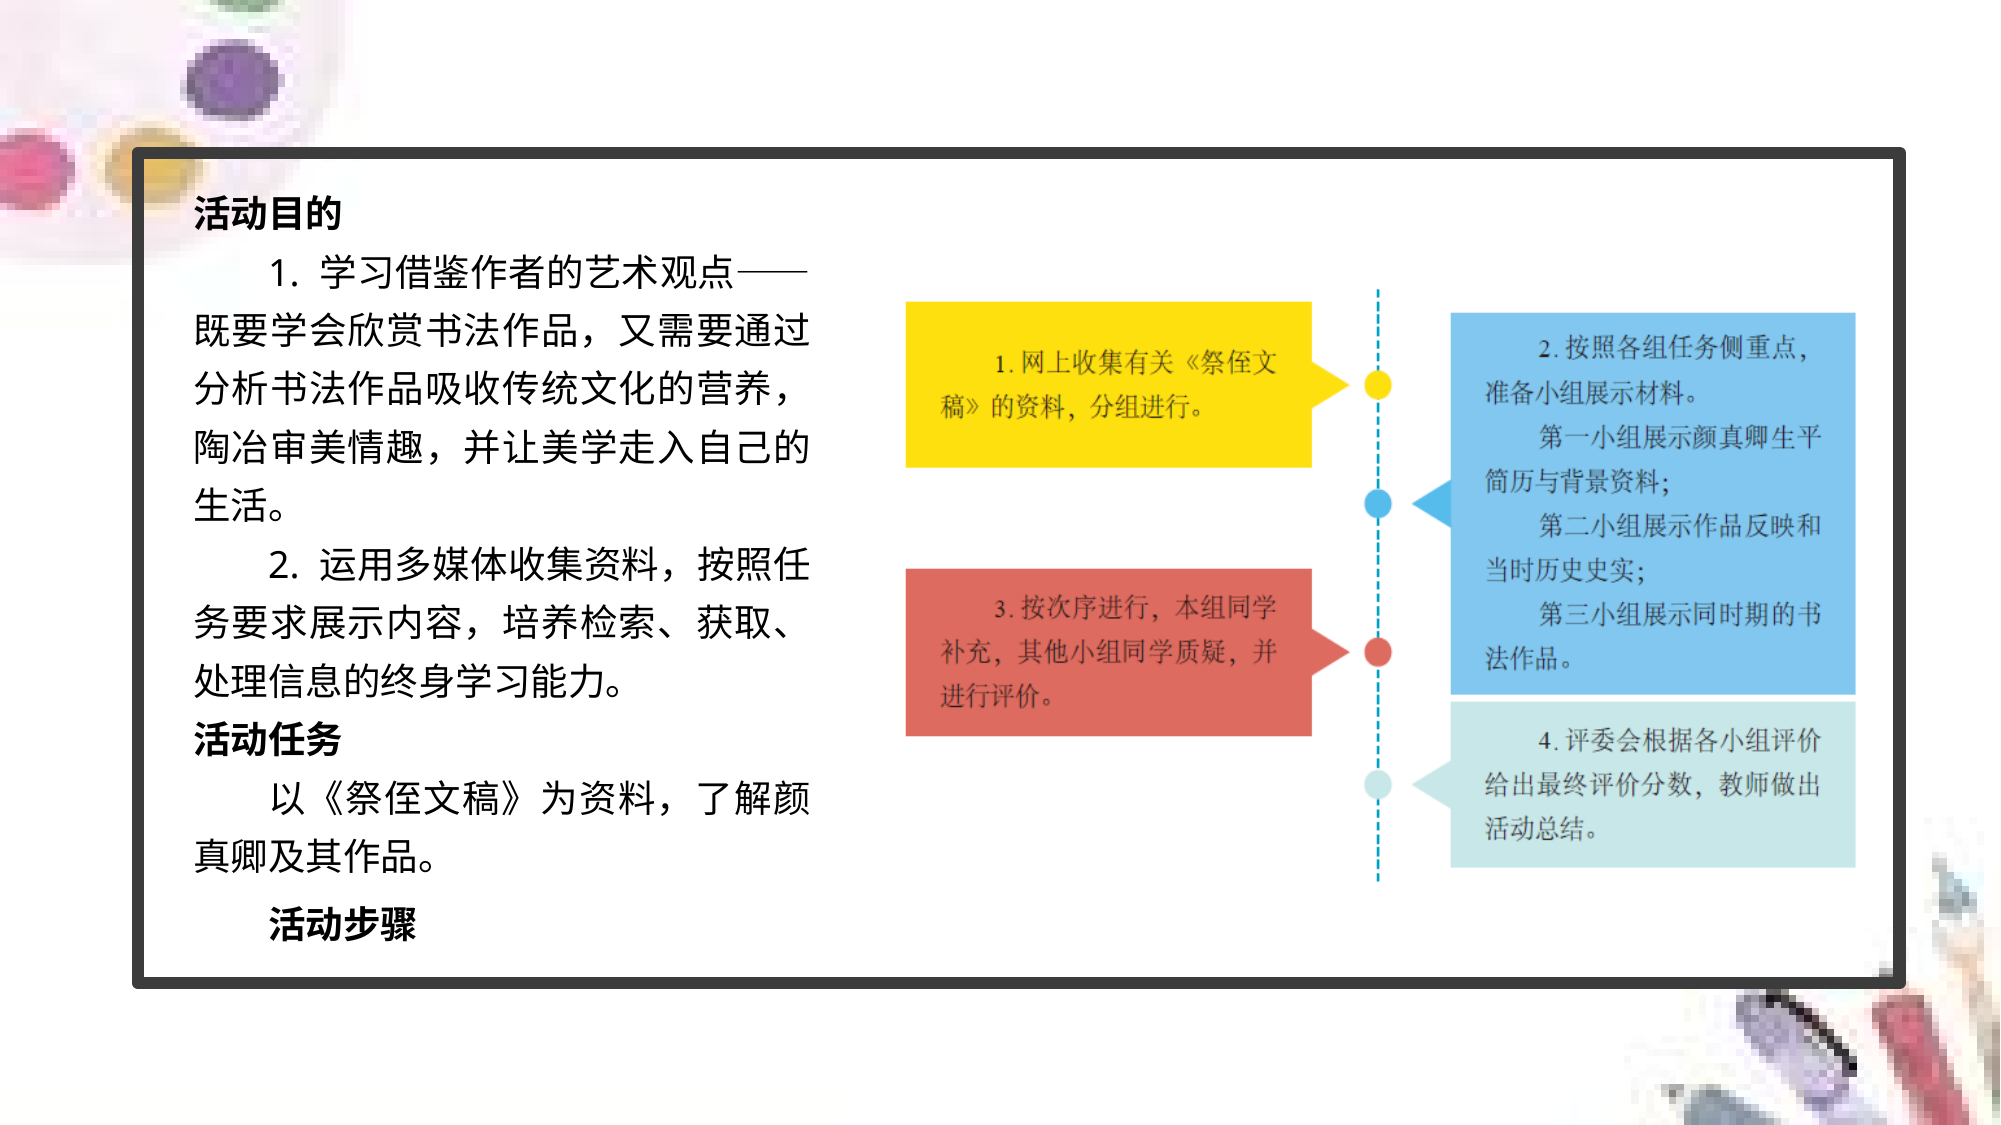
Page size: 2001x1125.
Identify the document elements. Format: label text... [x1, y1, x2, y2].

text_box 活动目的 1. 学习借鉴作者的艺术观点——既要学会欣赏书法作品，又需要通过分析书法作品吸收传统文化的营养，陶冶审美情趣，并让美学走入自己的生活。 2. 运用多媒体收集资料，按照任务要求展示内容，培养检索、获取、处理信息的终身学习能力。 活动任务 以《祭侄文稿》为资料，了解颜真卿及其作品。 活动步骤 [178, 169, 826, 953]
slide_number [1433, 1042, 1900, 1103]
picture [0, 0, 2000, 1125]
text_box [136, 151, 1902, 985]
